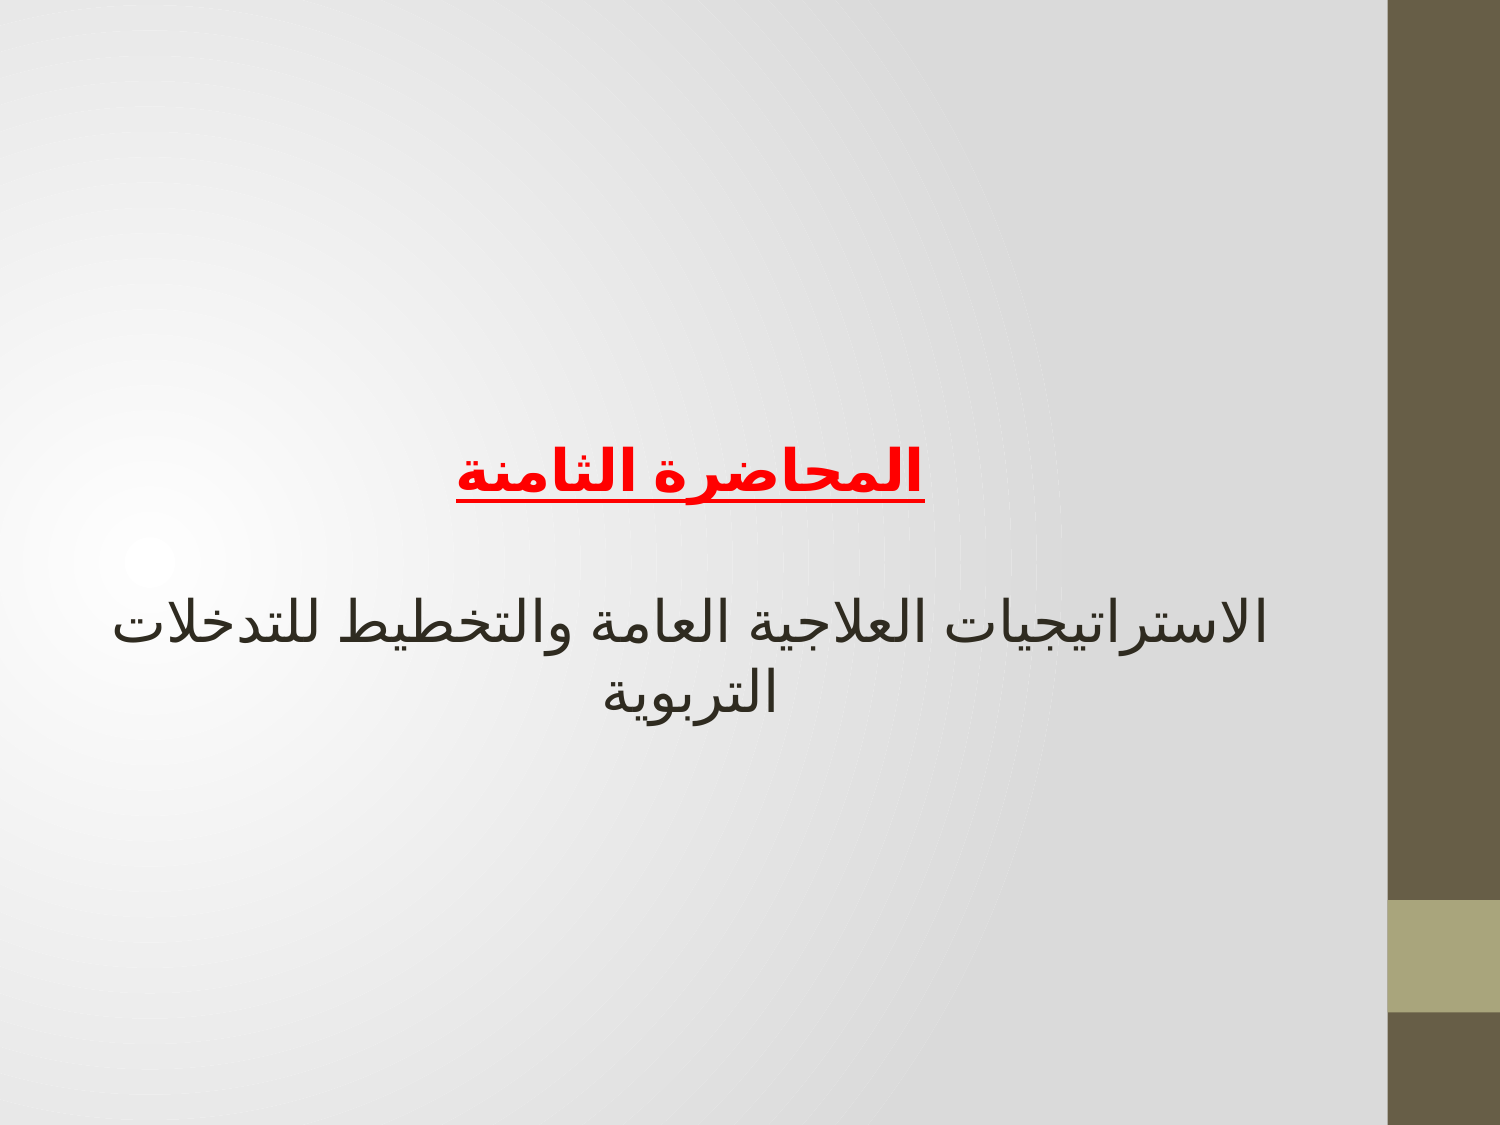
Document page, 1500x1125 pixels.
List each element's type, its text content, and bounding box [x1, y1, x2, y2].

list المحاضرة الثامنة الاستراتيجيات العلاجية العامة والتخطيط للتدخلات التربوية [75, 262, 1325, 1050]
